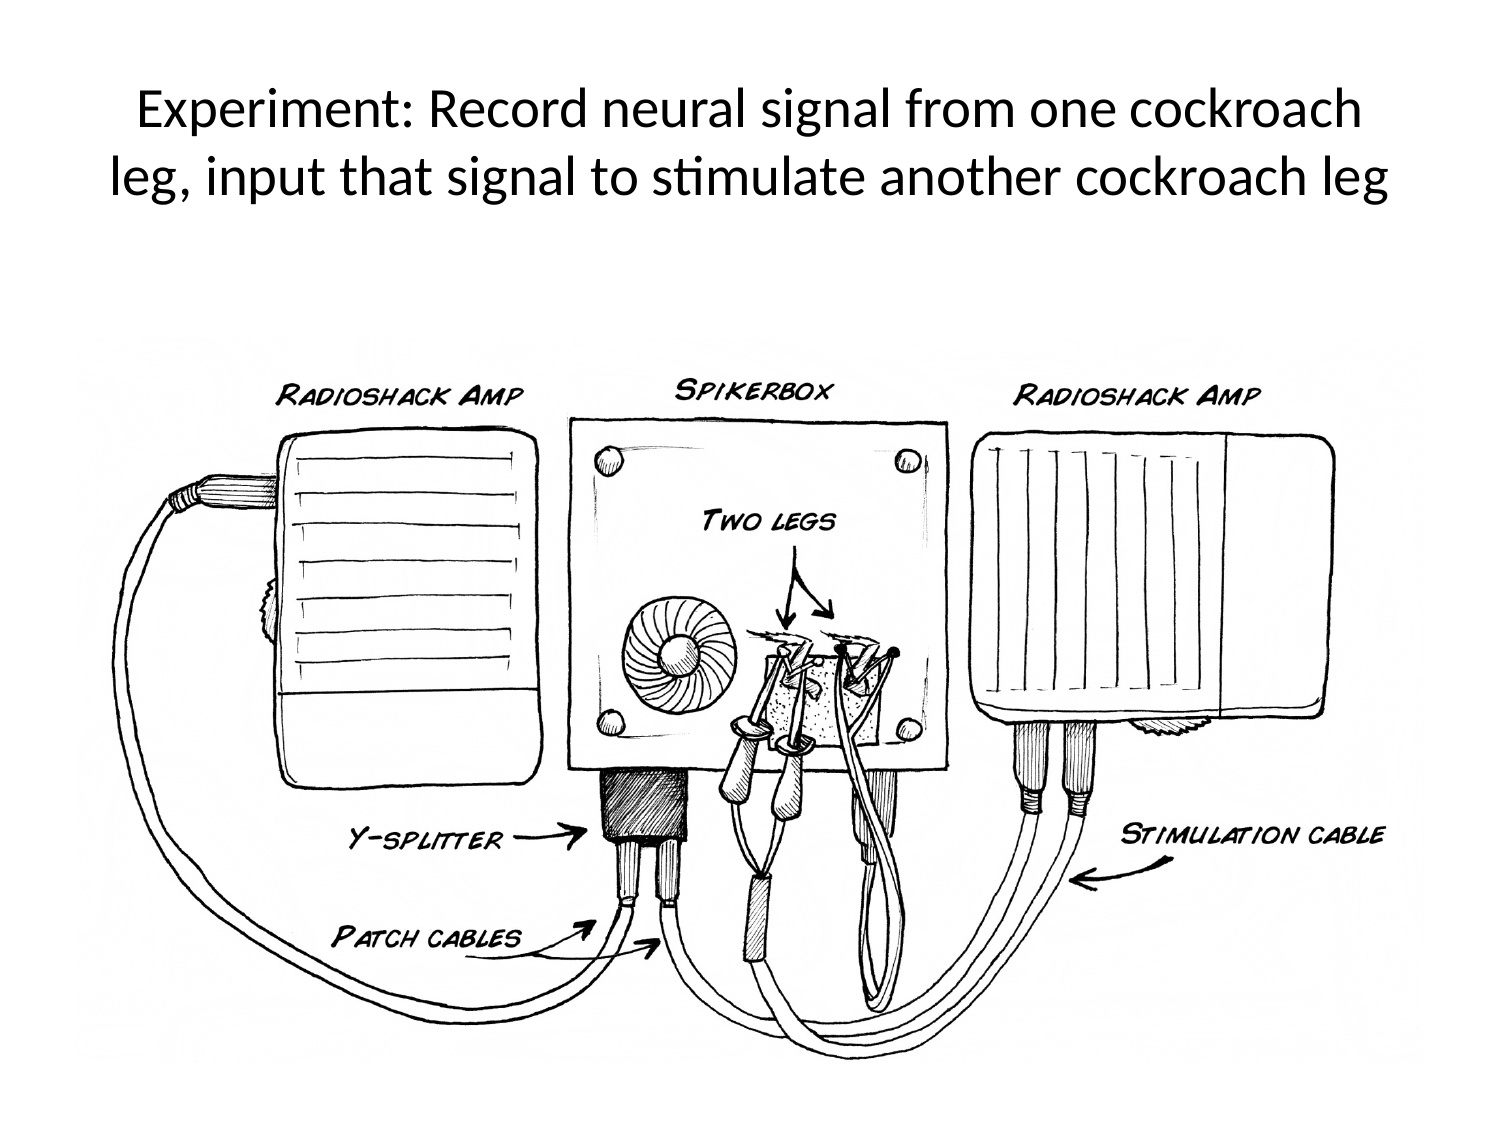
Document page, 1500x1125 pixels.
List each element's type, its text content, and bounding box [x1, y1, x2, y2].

title Experiment: Record neural signal from one cockroach leg, input that signal to stimulate another cockroach leg [75, 45, 1425, 233]
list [74, 337, 1426, 1064]
